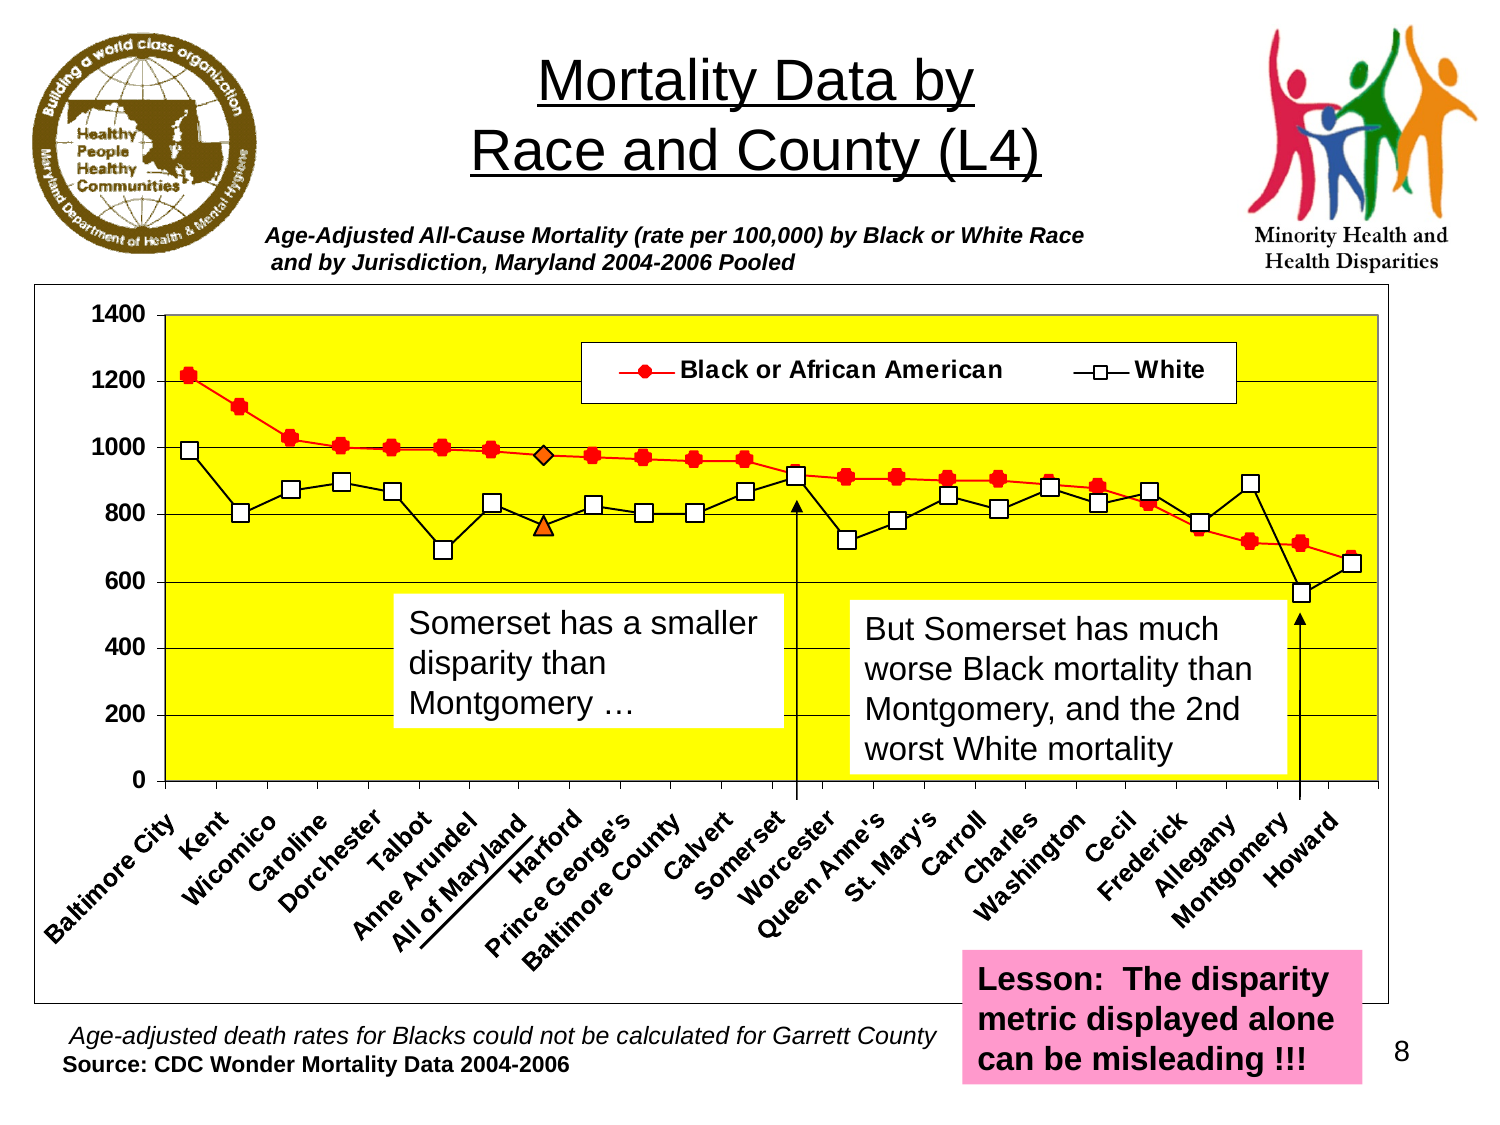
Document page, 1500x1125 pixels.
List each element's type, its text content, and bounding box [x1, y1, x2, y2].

title Mortality Data by Race and County (L4) [37, 62, 1475, 163]
picture [24, 24, 263, 212]
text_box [24, 212, 1401, 1086]
picture [1237, 24, 1483, 275]
slide_number 8 [1074, 1024, 1425, 1103]
